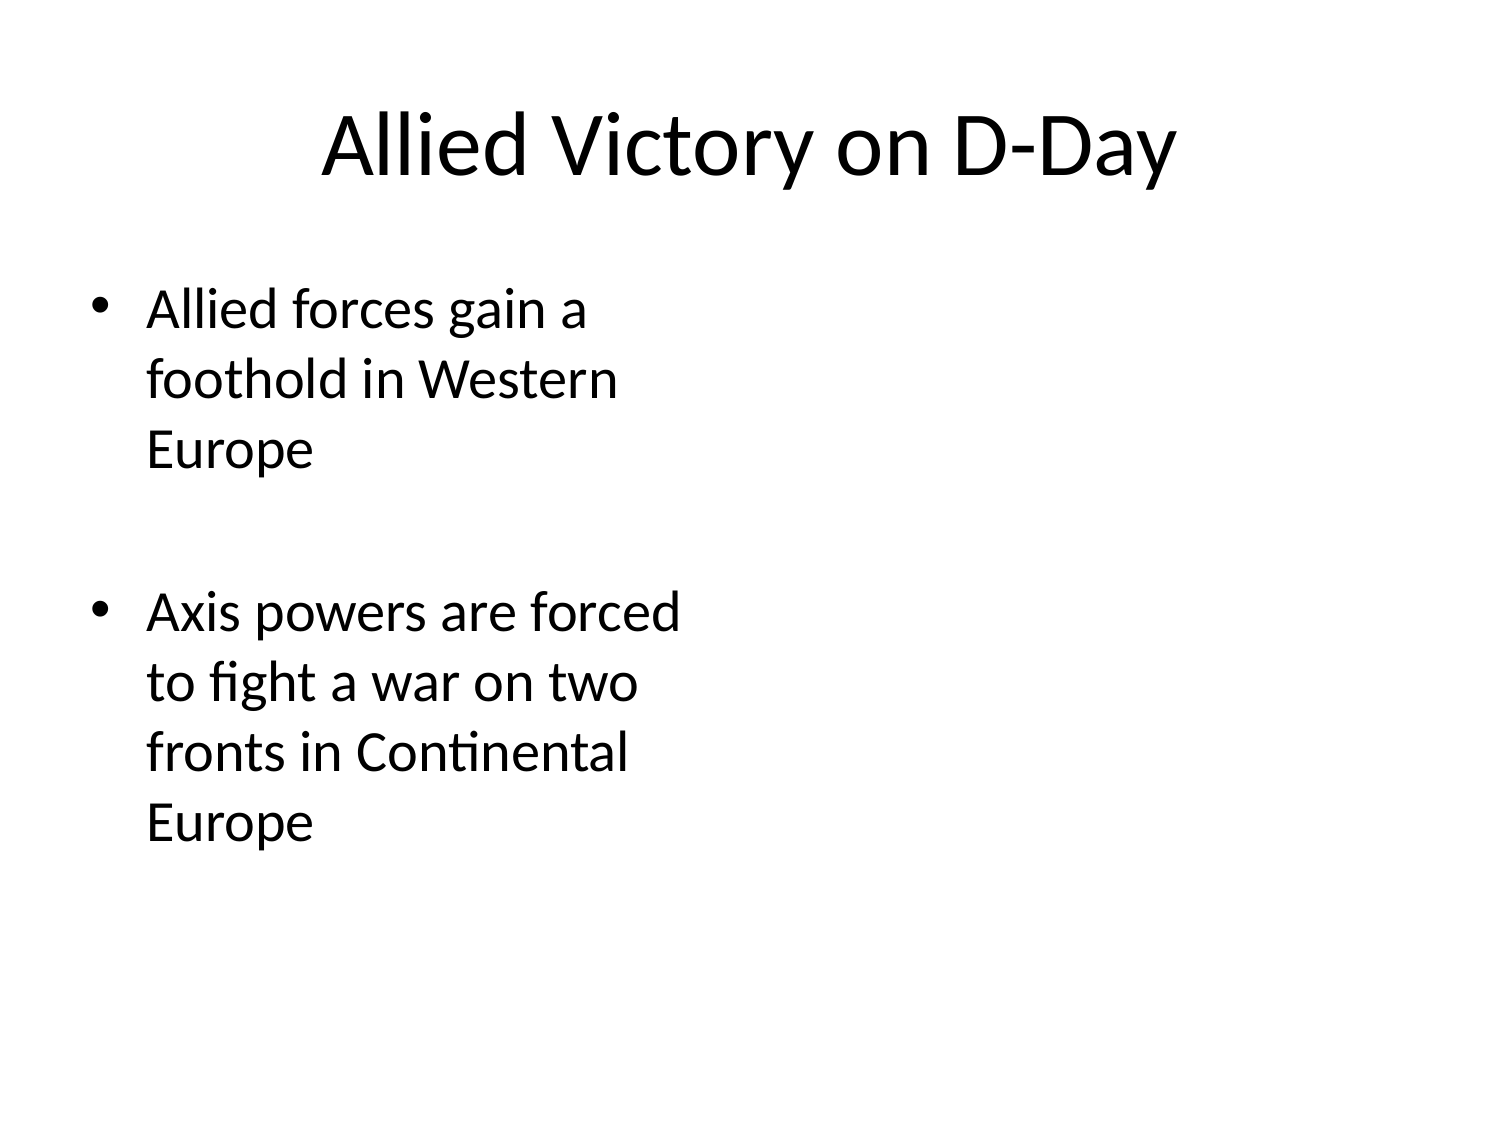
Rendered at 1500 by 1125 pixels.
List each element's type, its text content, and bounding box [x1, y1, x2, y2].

title Allied Victory on D-Day [75, 45, 1425, 233]
list Allied forces gain a foothold in Western Europe Axis powers are forced to fight a war on two fronts in Continental Europe [75, 262, 738, 1005]
